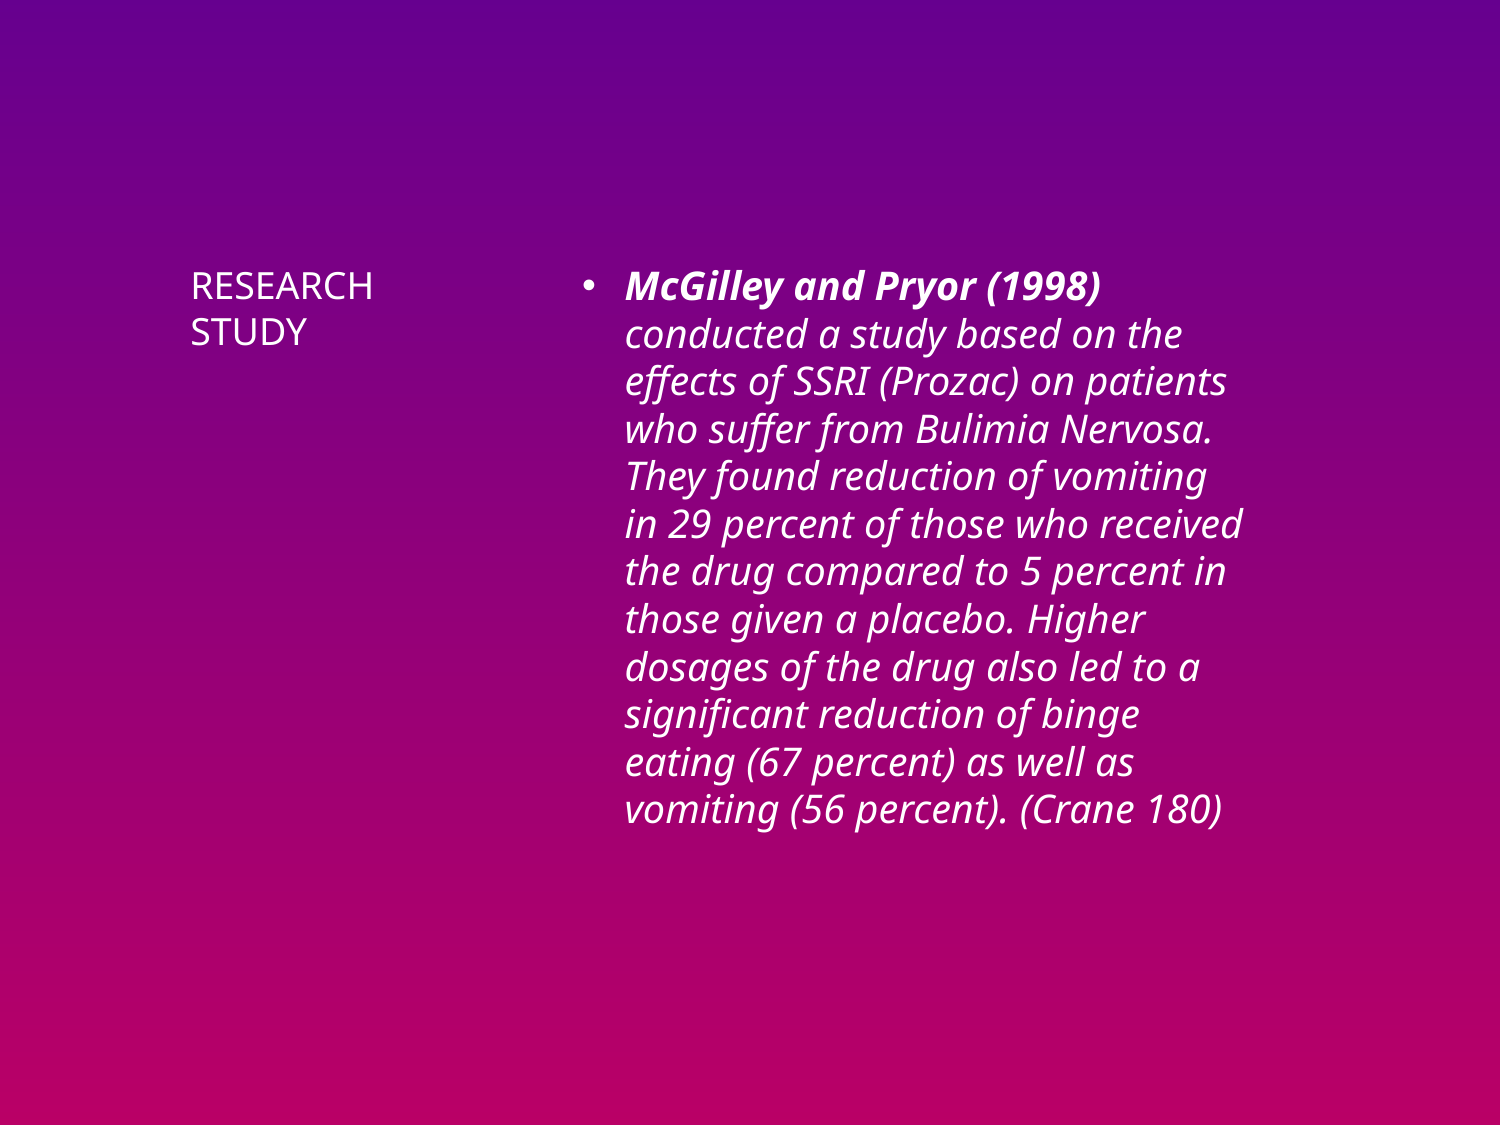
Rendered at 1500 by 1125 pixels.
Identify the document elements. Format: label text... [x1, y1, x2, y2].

list McGilley and Pryor (1998) conducted a study based on the effects of SSRI (Prozac) on patients who suffer from Bulimia Nervosa. They found reduction of vomiting in 29 percent of those who received the drug compared to 5 percent in those given a placebo. Higher dosages of the drug also led to a significant reduction of binge eating (67 percent) as well as vomiting (56 percent). (Crane 180) [566, 253, 1260, 891]
title Research study [175, 254, 516, 580]
